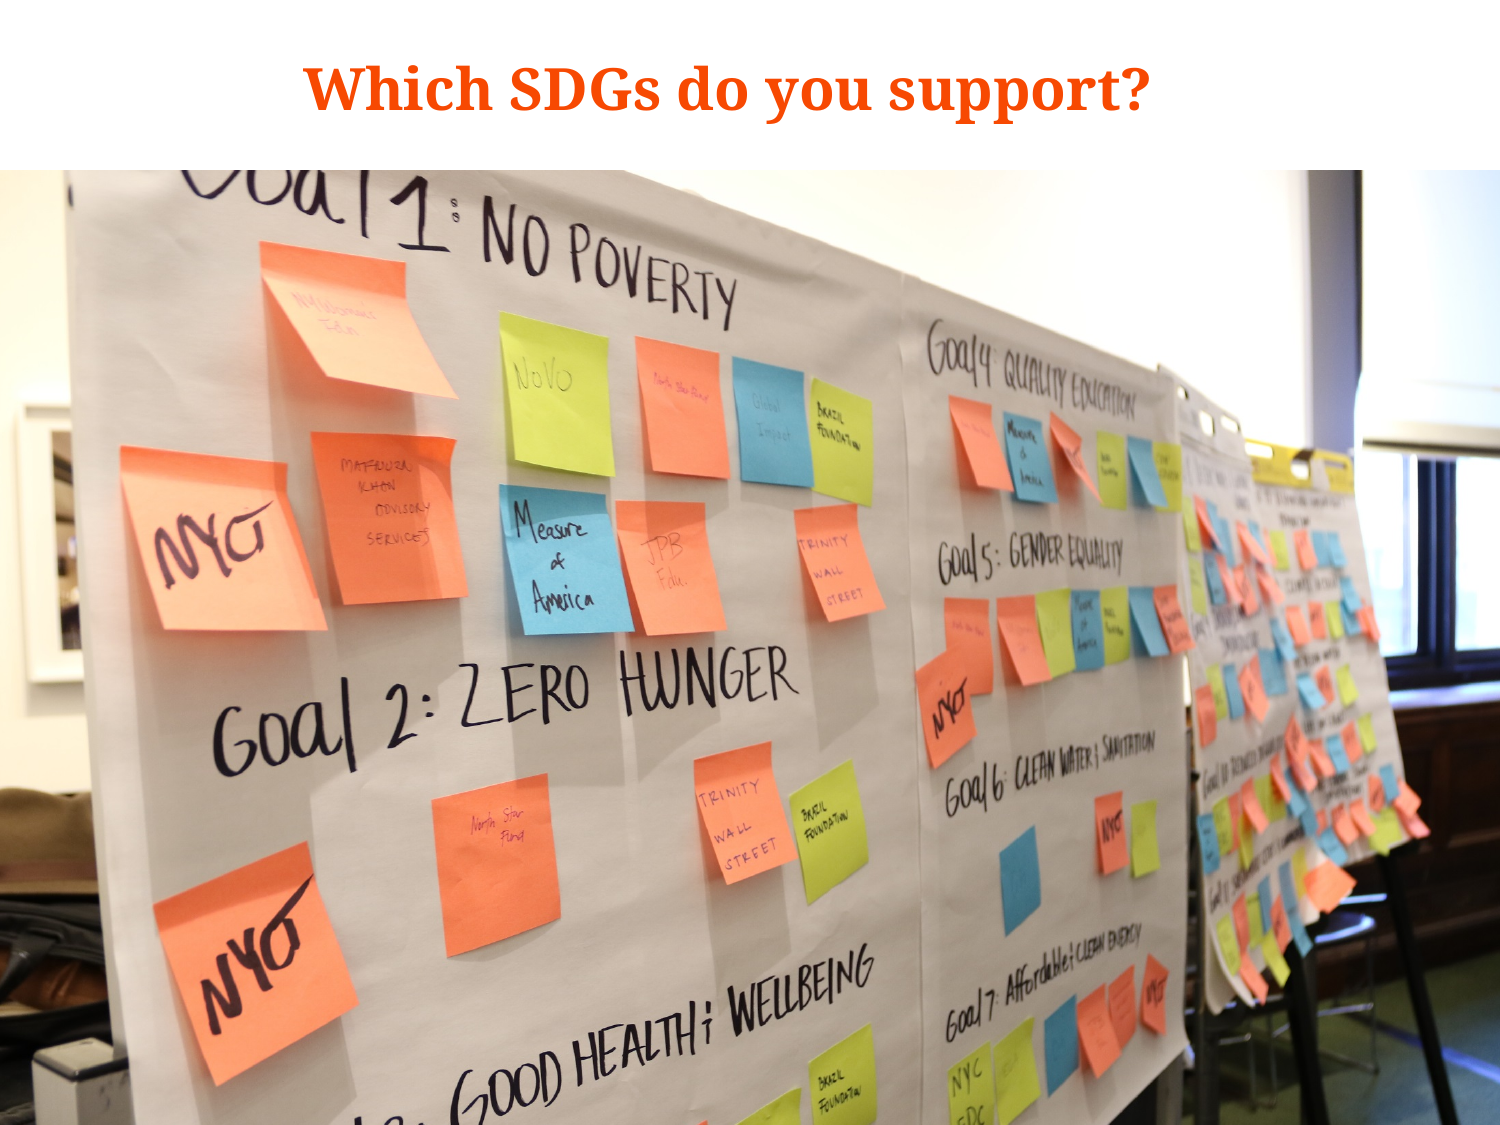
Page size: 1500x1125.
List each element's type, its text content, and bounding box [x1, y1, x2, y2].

title Which SDGs do you support? [231, 37, 1225, 138]
picture [0, 170, 1500, 1125]
